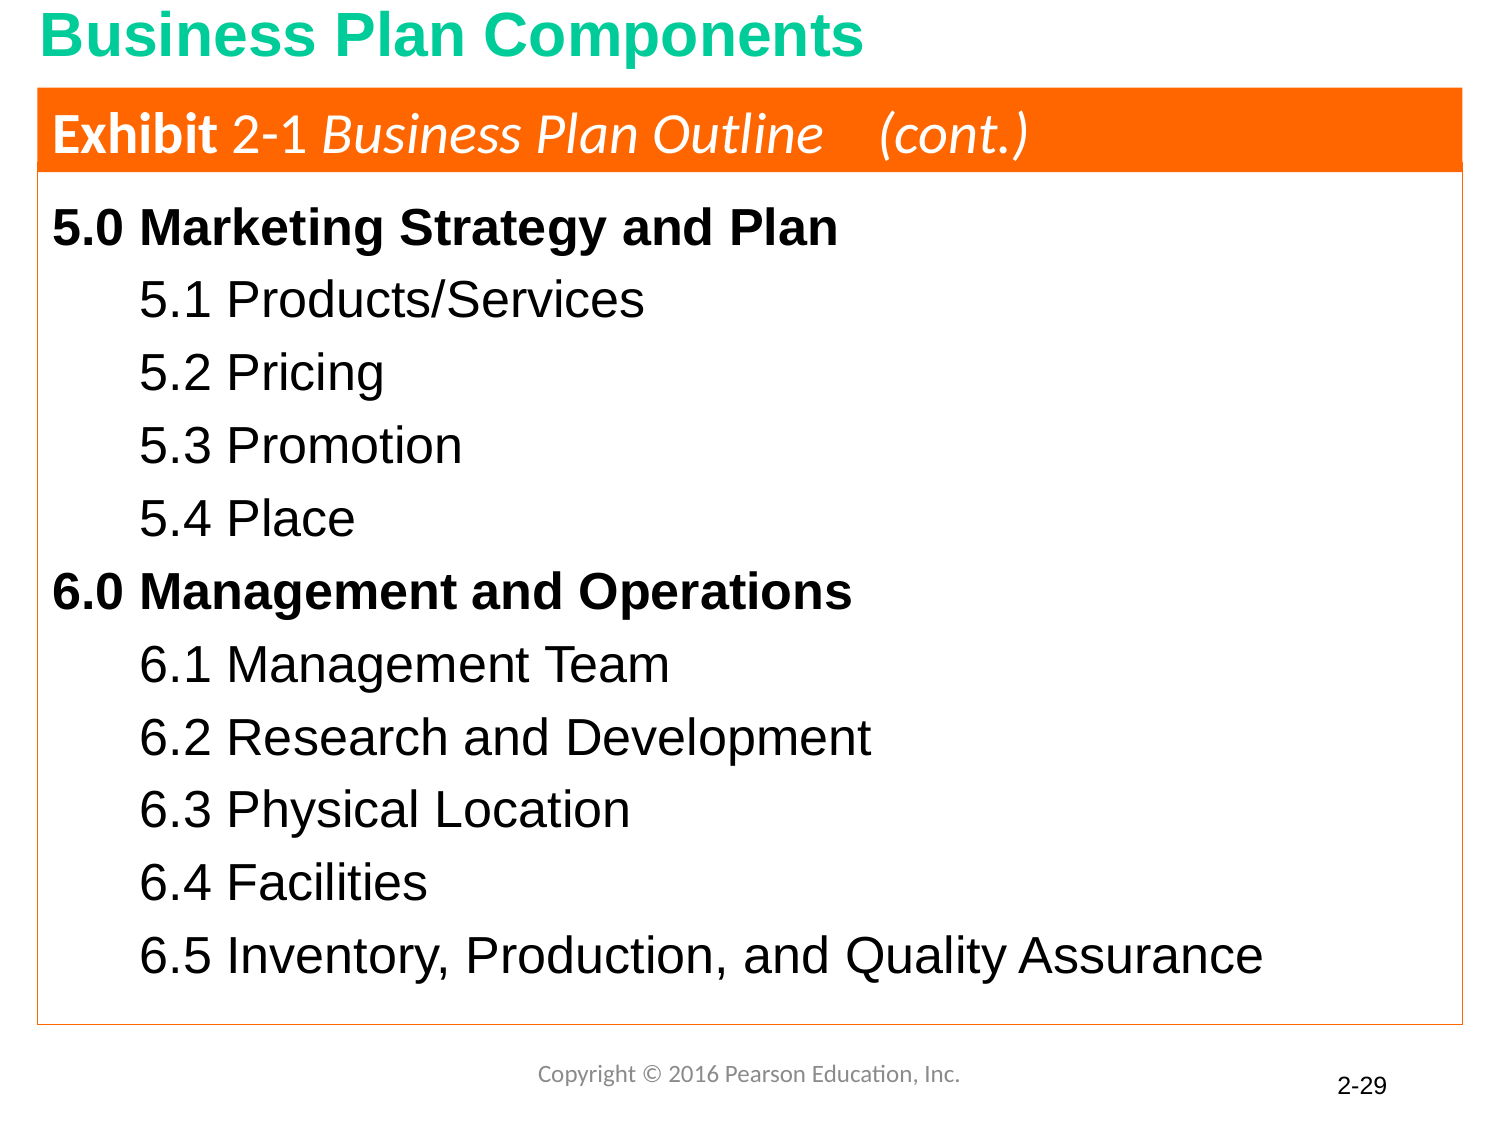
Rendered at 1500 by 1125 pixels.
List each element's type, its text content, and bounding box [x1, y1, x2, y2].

list 5.0 Marketing Strategy and Plan 5.1 Products/Services 5.2 Pricing 5.3 Promotion 5.4 Place 6.0 Management and Operations 6.1 Management Team 6.2 Research and Development 6.3 Physical Location 6.4 Facilities 6.5 Inventory, Production, and Quality Assurance [37, 173, 1463, 1025]
footer Copyright © 2016 Pearson Education, Inc. [512, 1042, 988, 1103]
text_box Exhibit 2-1 Business Plan Outline (cont.) [37, 87, 1463, 173]
title Business Plan Components [24, 0, 1375, 125]
